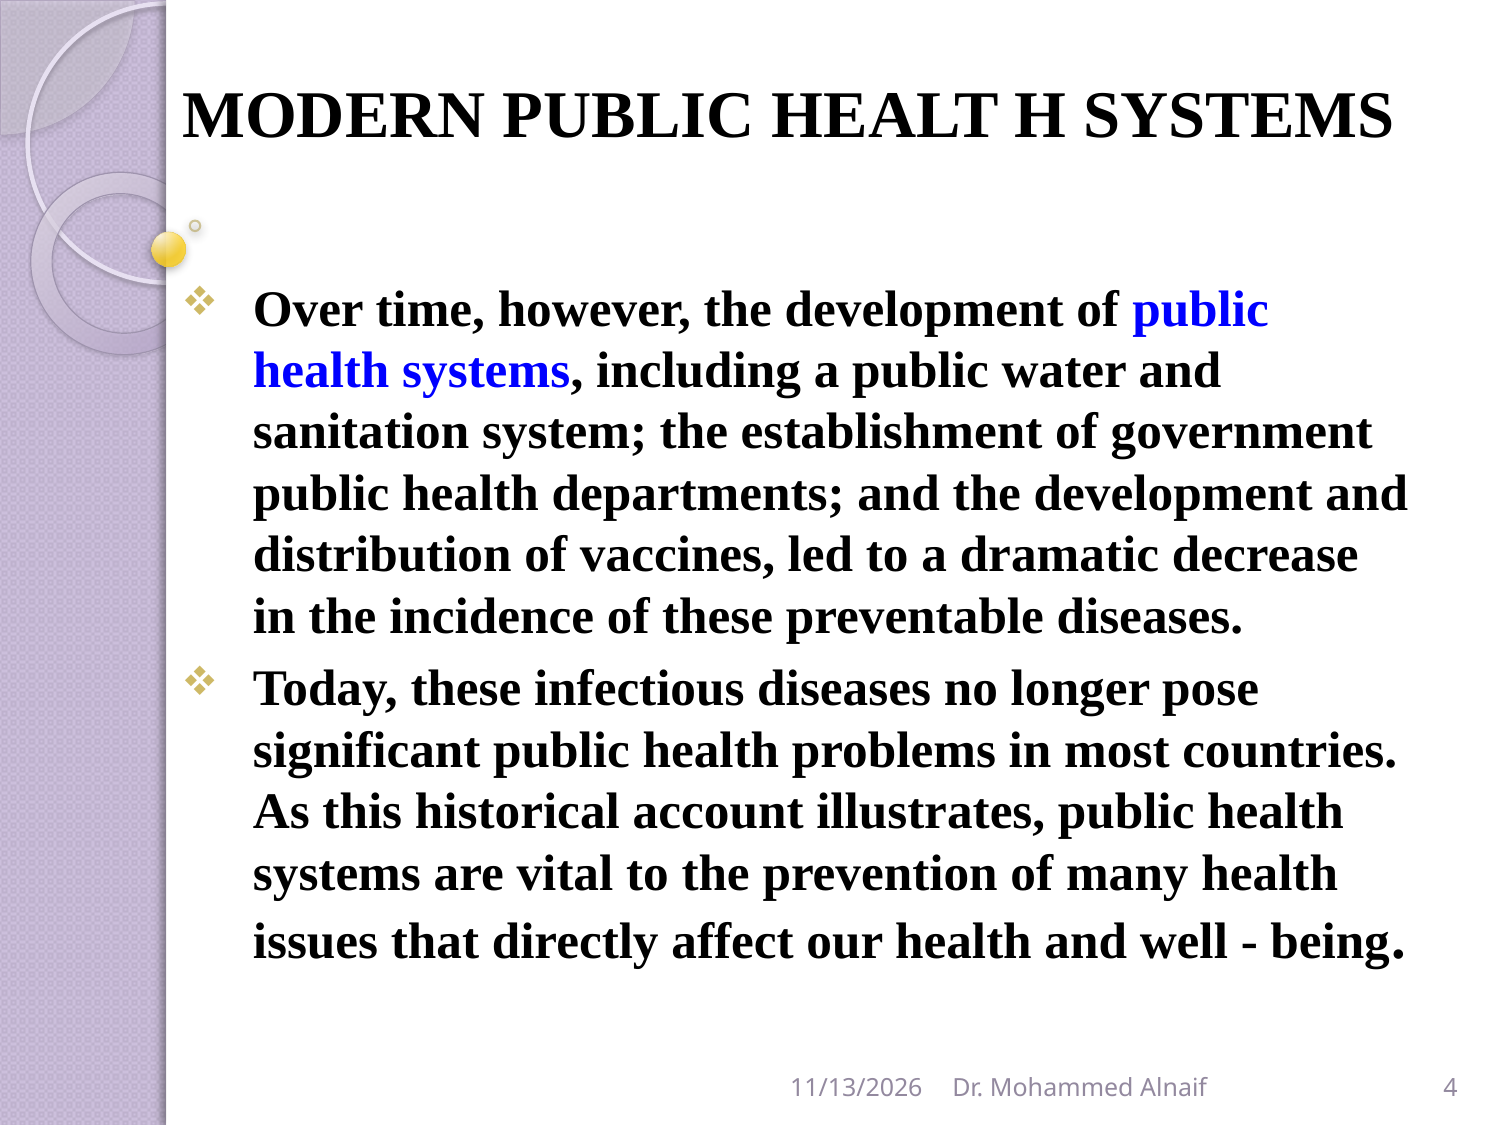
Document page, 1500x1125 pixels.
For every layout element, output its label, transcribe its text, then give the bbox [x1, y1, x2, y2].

slide_number 4 [1413, 1034, 1488, 1113]
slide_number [587, 1034, 937, 1113]
footer Dr. Mohammed Alnaif [937, 1034, 1413, 1113]
title MODERN PUBLIC HEALT H SYSTEMS [137, 62, 1413, 159]
subtitle Over time, however, the development of public health systems, including a public water and sanitation system; the establishment of government public health departments; and the development and distribution of vaccines, led to a dramatic decrease in the incidence of these preventable diseases. Today, these infectious diseases no longer pose significant public health problems in most countries. As this historical account illustrates, public health systems are vital to the prevention of many health issues that directly affect our health and well - being. [162, 275, 1425, 1013]
